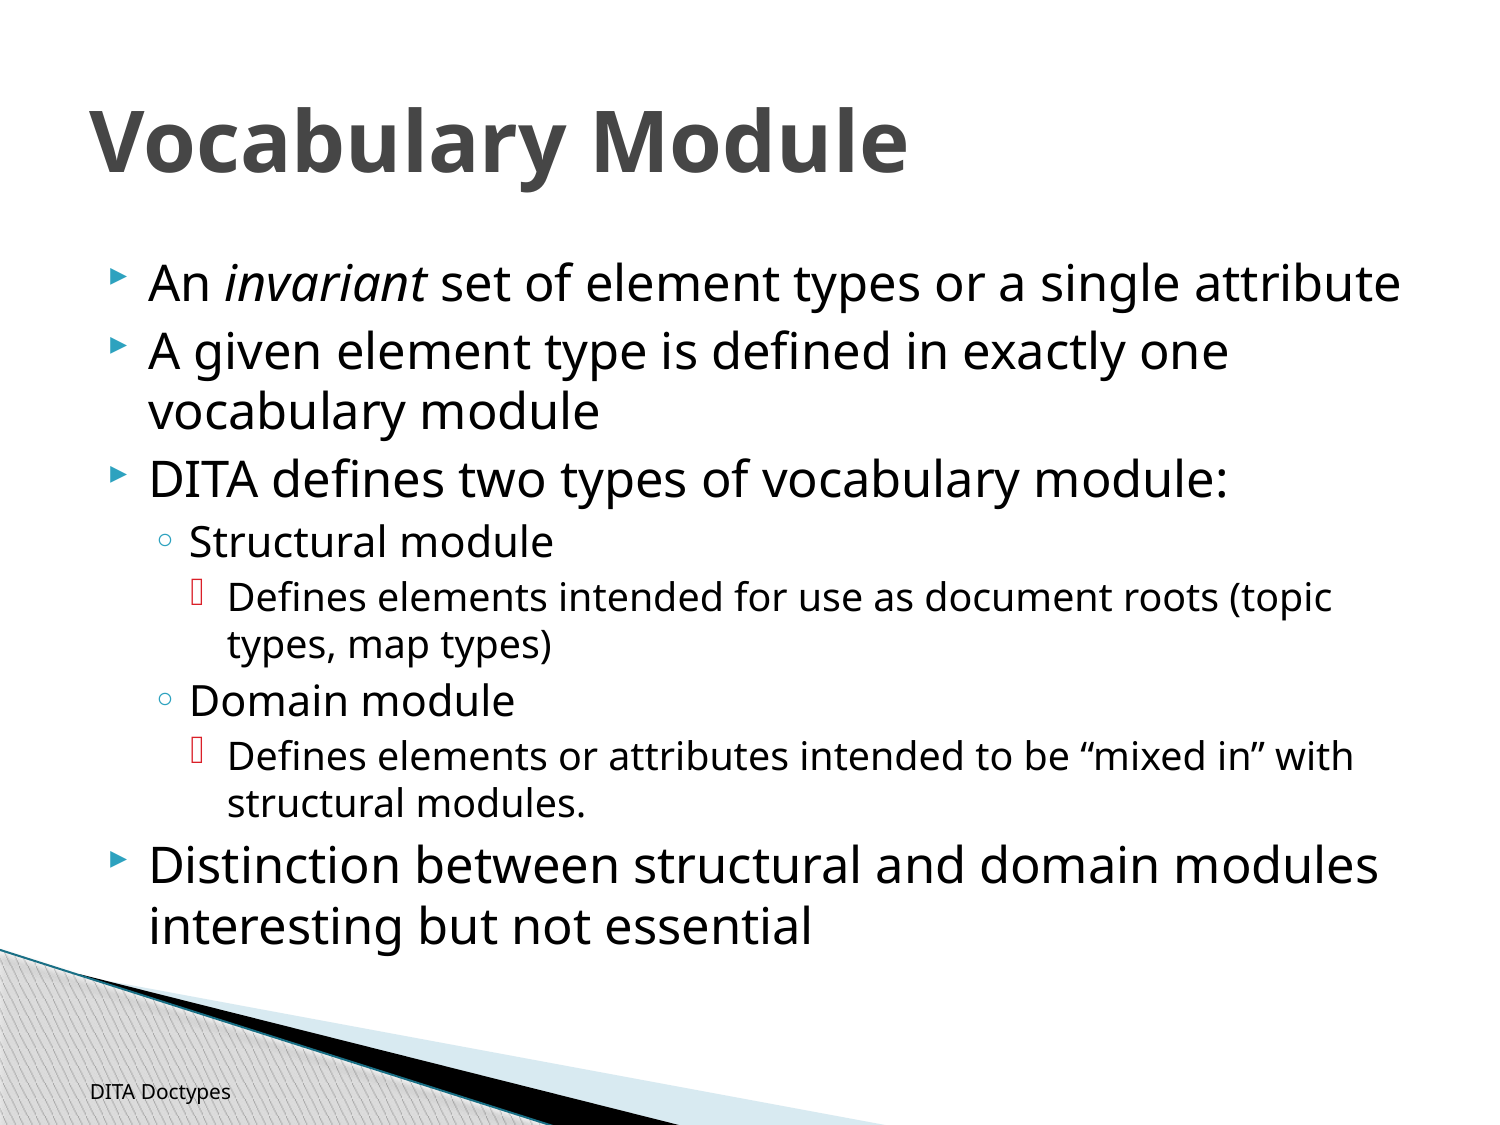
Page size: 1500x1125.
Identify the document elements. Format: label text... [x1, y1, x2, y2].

title Vocabulary Module [75, 45, 1425, 233]
list An invariant set of element types or a single attribute A given element type is defined in exactly one vocabulary module DITA defines two types of vocabulary module: Structural module Defines elements intended for use as document roots (topic types, map types) Domain module Defines elements or attributes intended to be “mixed in” with structural modules. Distinction between structural and domain modules interesting but not essential [75, 243, 1425, 986]
